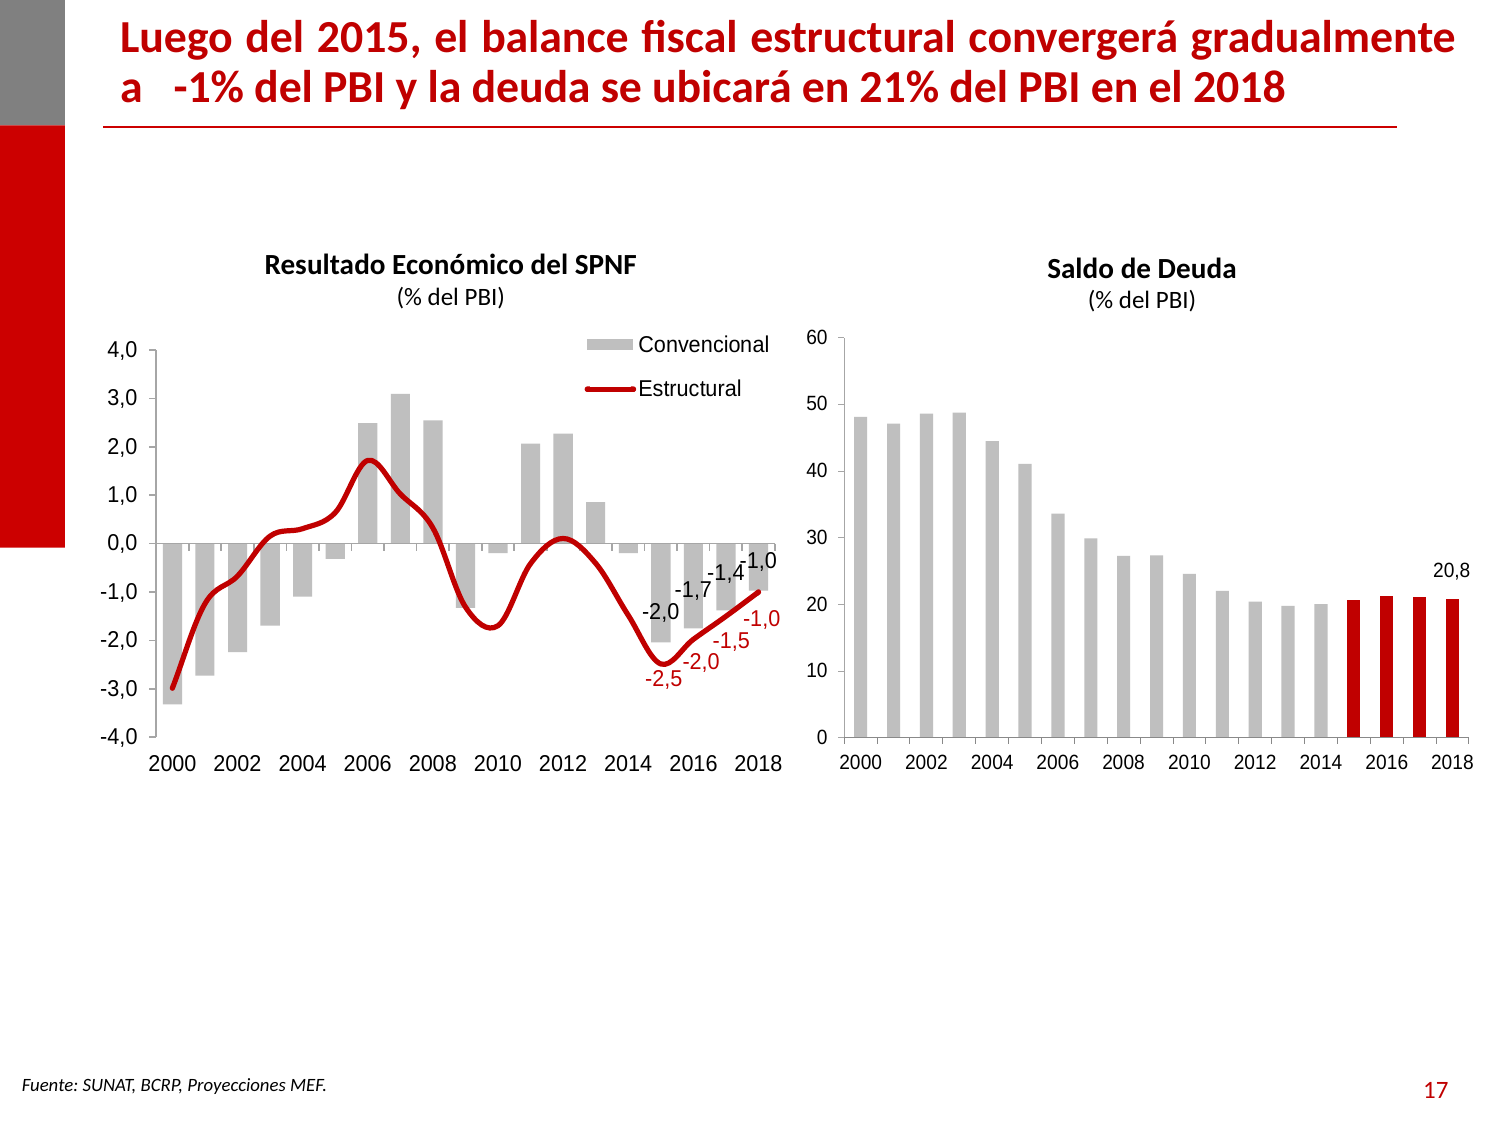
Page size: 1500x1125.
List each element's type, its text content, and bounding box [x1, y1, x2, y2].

text_box Fuente: SUNAT, BCRP, Proyecciones MEF. [7, 1065, 1392, 1103]
picture [84, 310, 1492, 794]
title Luego del 2015, el balance fiscal estructural convergerá gradualmente a -1% del PBI y la deuda se ubicará en 21% del PBI en el 2018 [105, 6, 1472, 119]
text_box Resultado Económico del SPNF (% del PBI) [130, 238, 772, 318]
text_box Saldo de Deuda (% del PBI) [821, 241, 1463, 310]
